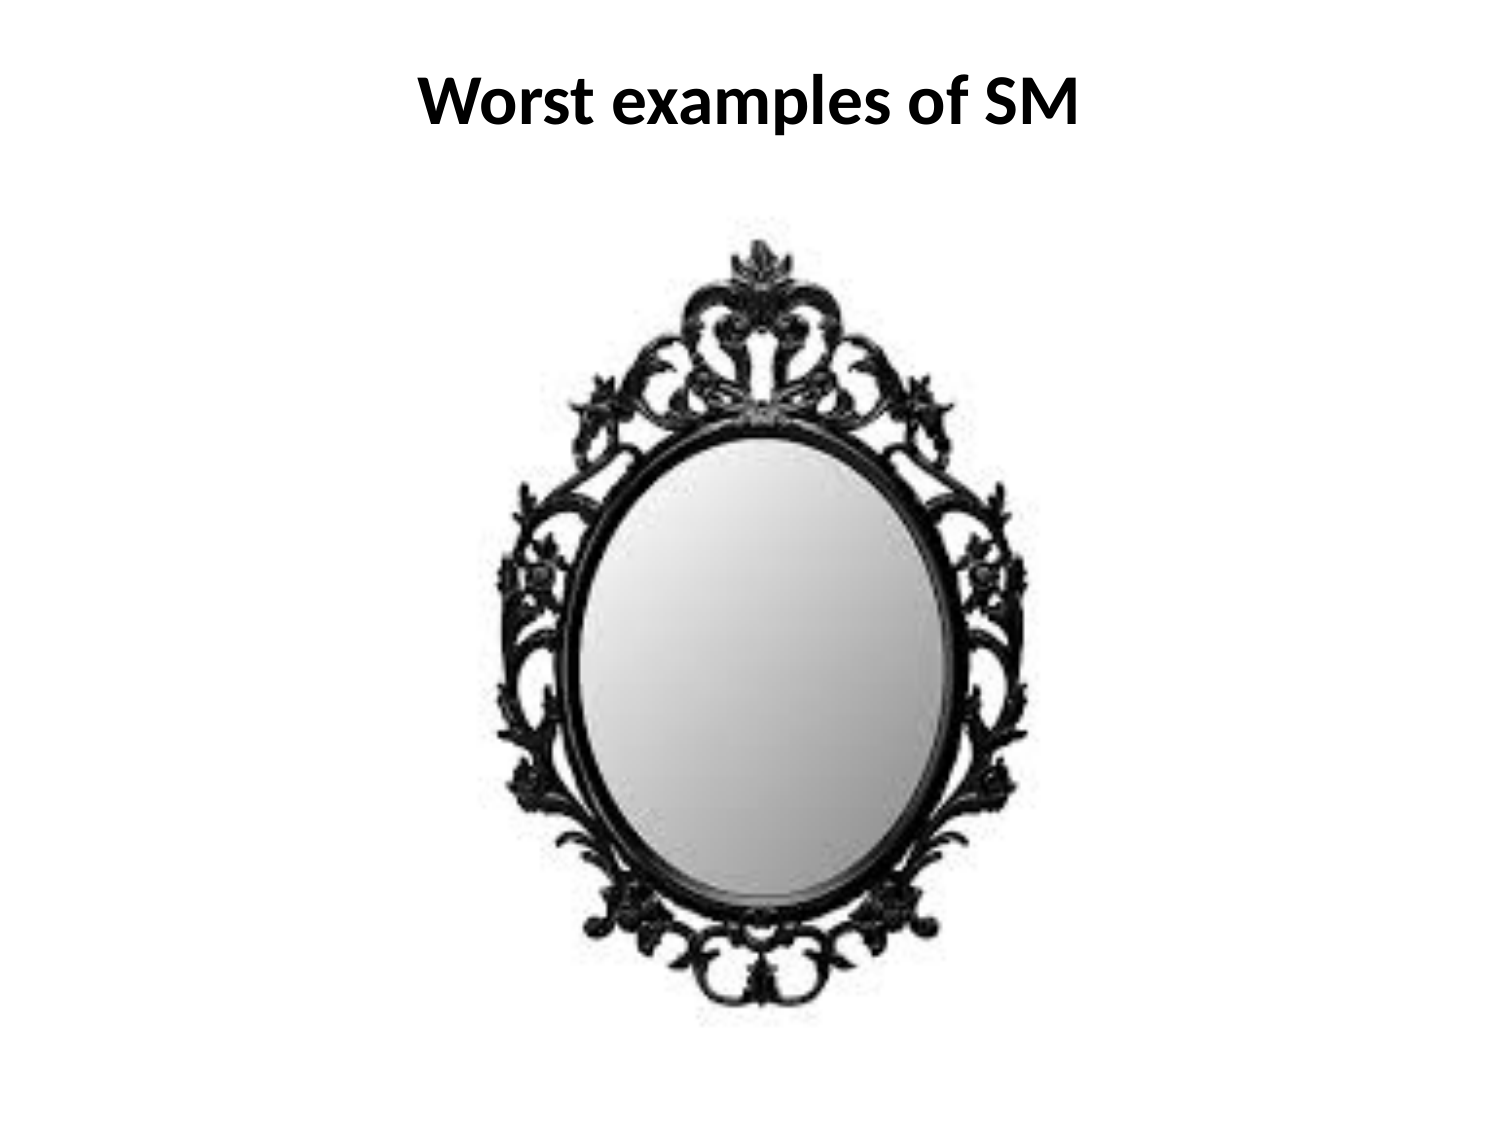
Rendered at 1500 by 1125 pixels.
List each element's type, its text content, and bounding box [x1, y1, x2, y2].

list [324, 187, 1201, 1063]
title Worst examples of SM [75, 45, 1425, 233]
